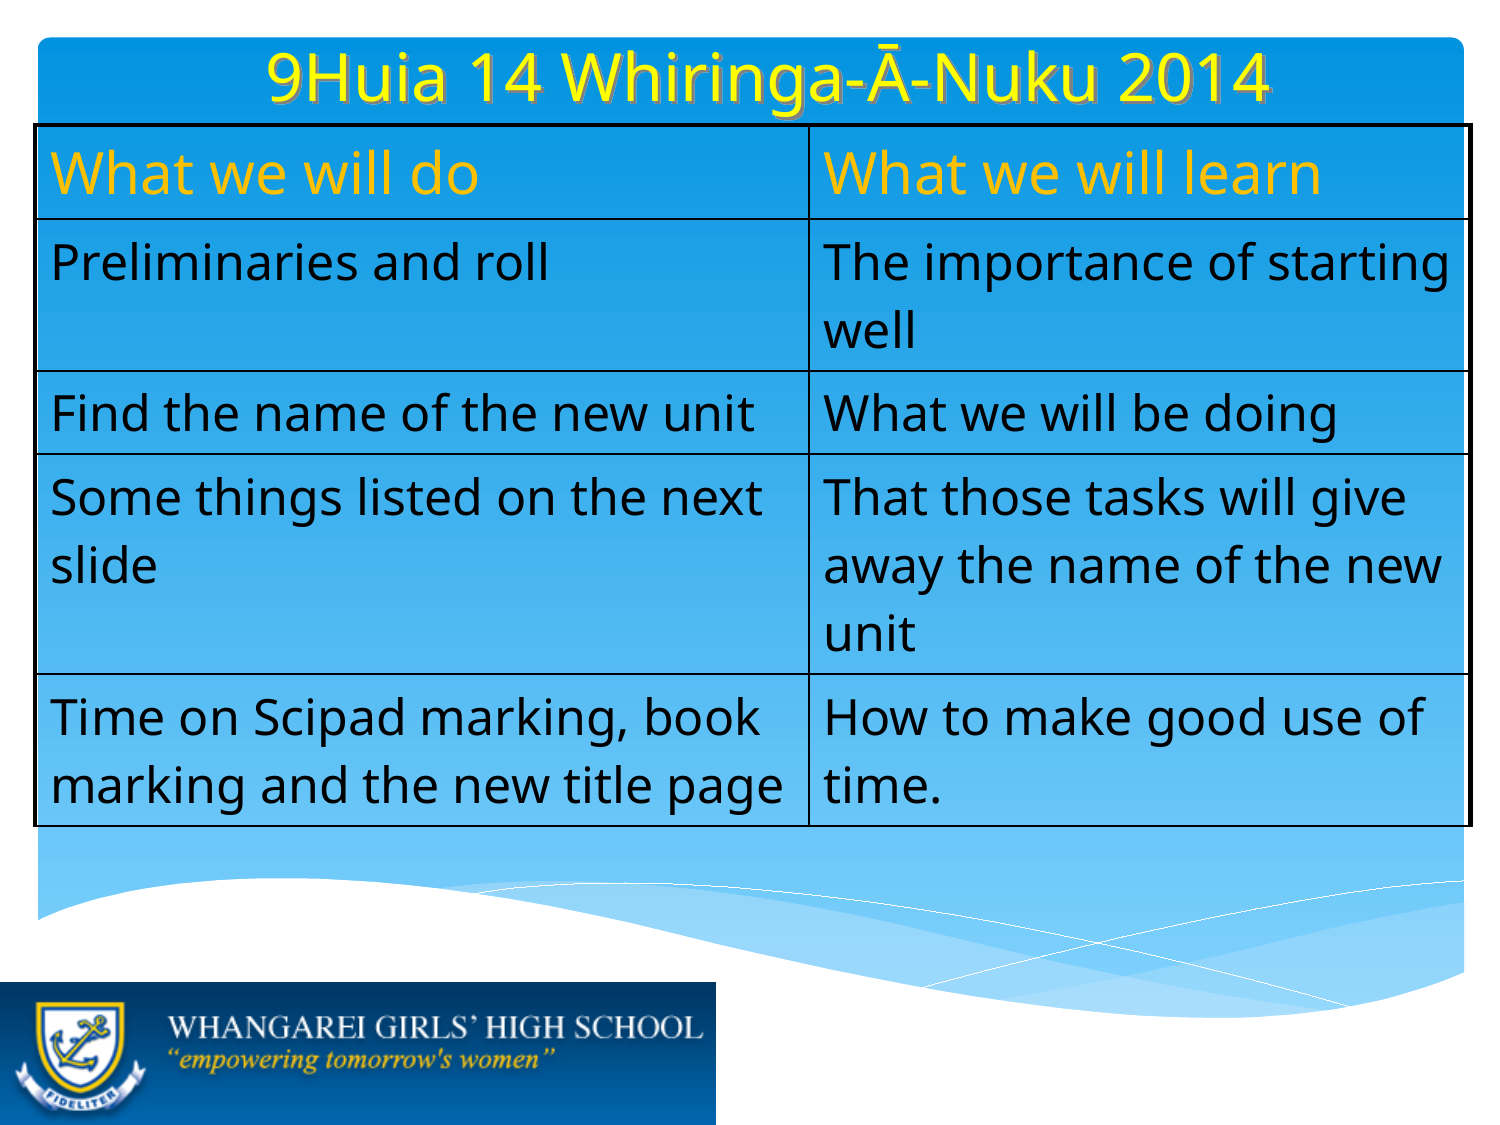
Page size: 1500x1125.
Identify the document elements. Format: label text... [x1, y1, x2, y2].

table_cell How to make good use of time. [810, 675, 1468, 825]
table_cell What we will be doing [810, 372, 1468, 453]
table_cell Preliminaries and roll [37, 220, 808, 370]
text_box 9Huia 14 Whiringa-Ā-Nuku 2014 [162, 24, 1375, 123]
table_cell Find the name of the new unit [37, 372, 808, 453]
table_cell The importance of starting well [810, 220, 1468, 370]
table_cell Time on Scipad marking, book marking and the new title page [37, 675, 808, 825]
table_header What we will do [37, 127, 808, 218]
table_cell Some things listed on the next slide [37, 455, 808, 673]
picture [0, 982, 716, 1125]
table_header What we will learn [810, 127, 1468, 218]
table_cell That those tasks will give away the name of the new unit [810, 455, 1468, 673]
